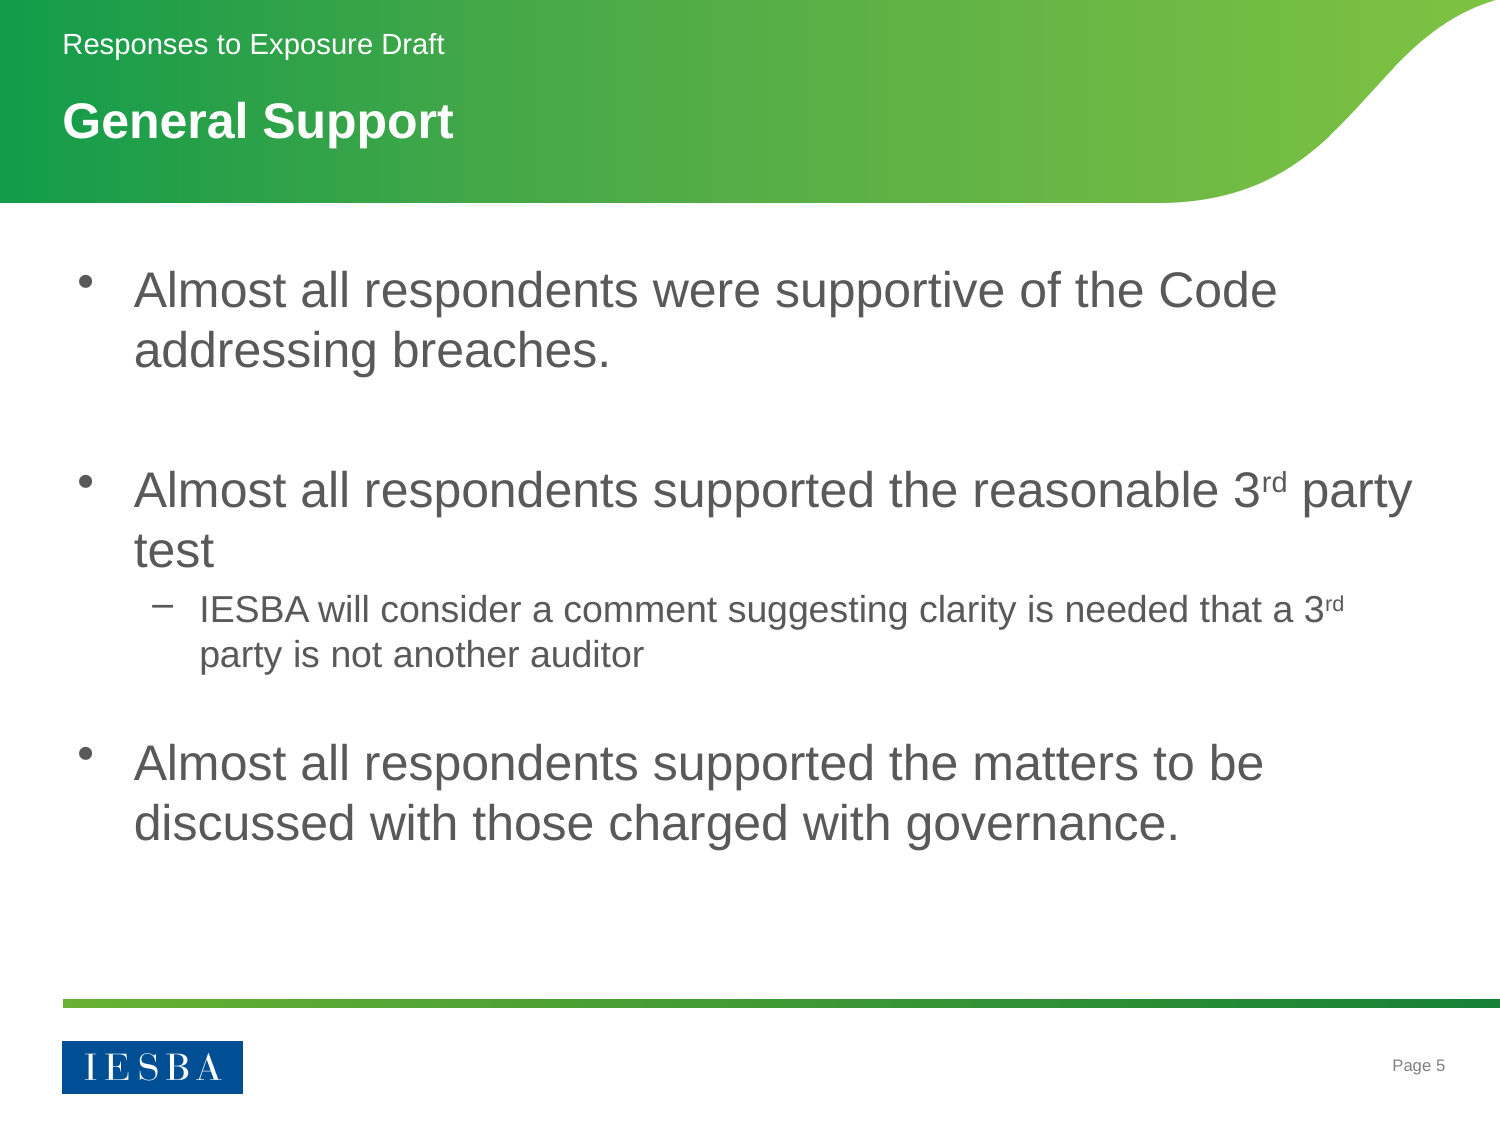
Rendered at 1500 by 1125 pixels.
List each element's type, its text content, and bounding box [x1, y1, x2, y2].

list Almost all respondents were supportive of the Code addressing breaches. Almost all respondents supported the reasonable 3rd party test IESBA will consider a comment suggesting clarity is needed that a 3rd party is not another auditor Almost all respondents supported the matters to be discussed with those charged with governance. [62, 249, 1450, 925]
picture [62, 1041, 243, 1094]
subtitle Responses to Exposure Draft [62, 24, 500, 63]
title General Support [62, 75, 1300, 163]
picture [0, 0, 1497, 203]
